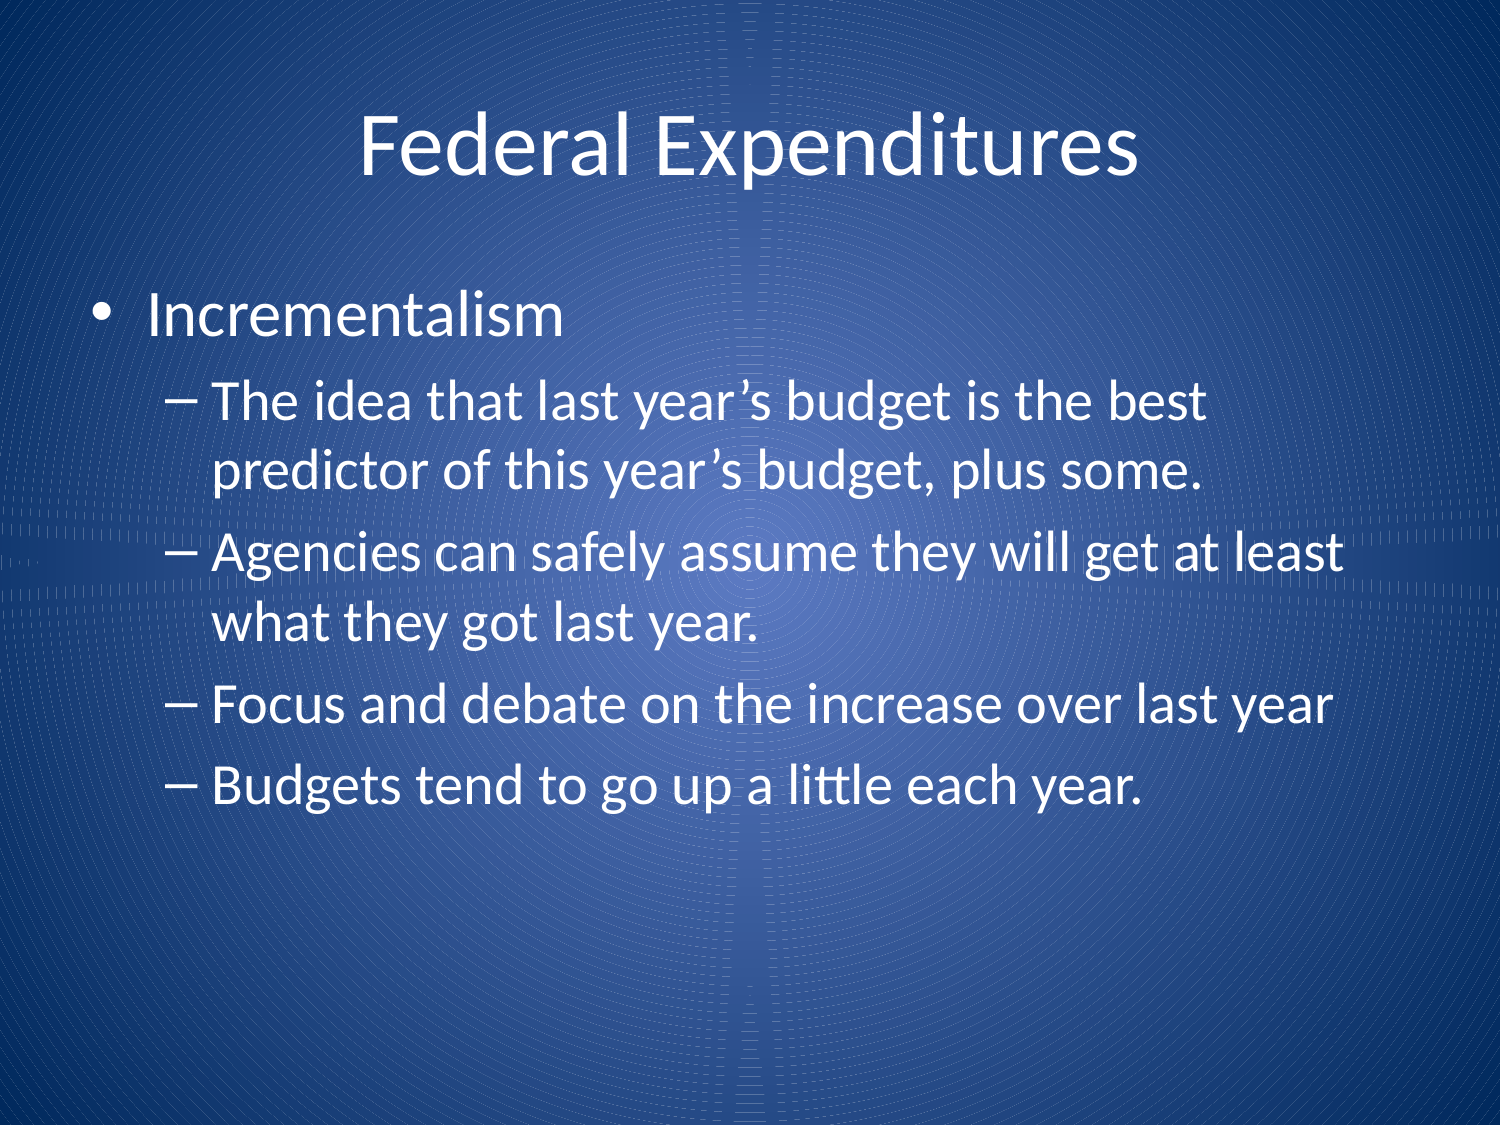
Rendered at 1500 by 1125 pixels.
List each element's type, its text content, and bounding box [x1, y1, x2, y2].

list Incrementalism The idea that last year’s budget is the best predictor of this year’s budget, plus some. Agencies can safely assume they will get at least what they got last year. Focus and debate on the increase over last year Budgets tend to go up a little each year. [75, 262, 1425, 1005]
title Federal Expenditures [75, 45, 1425, 233]
